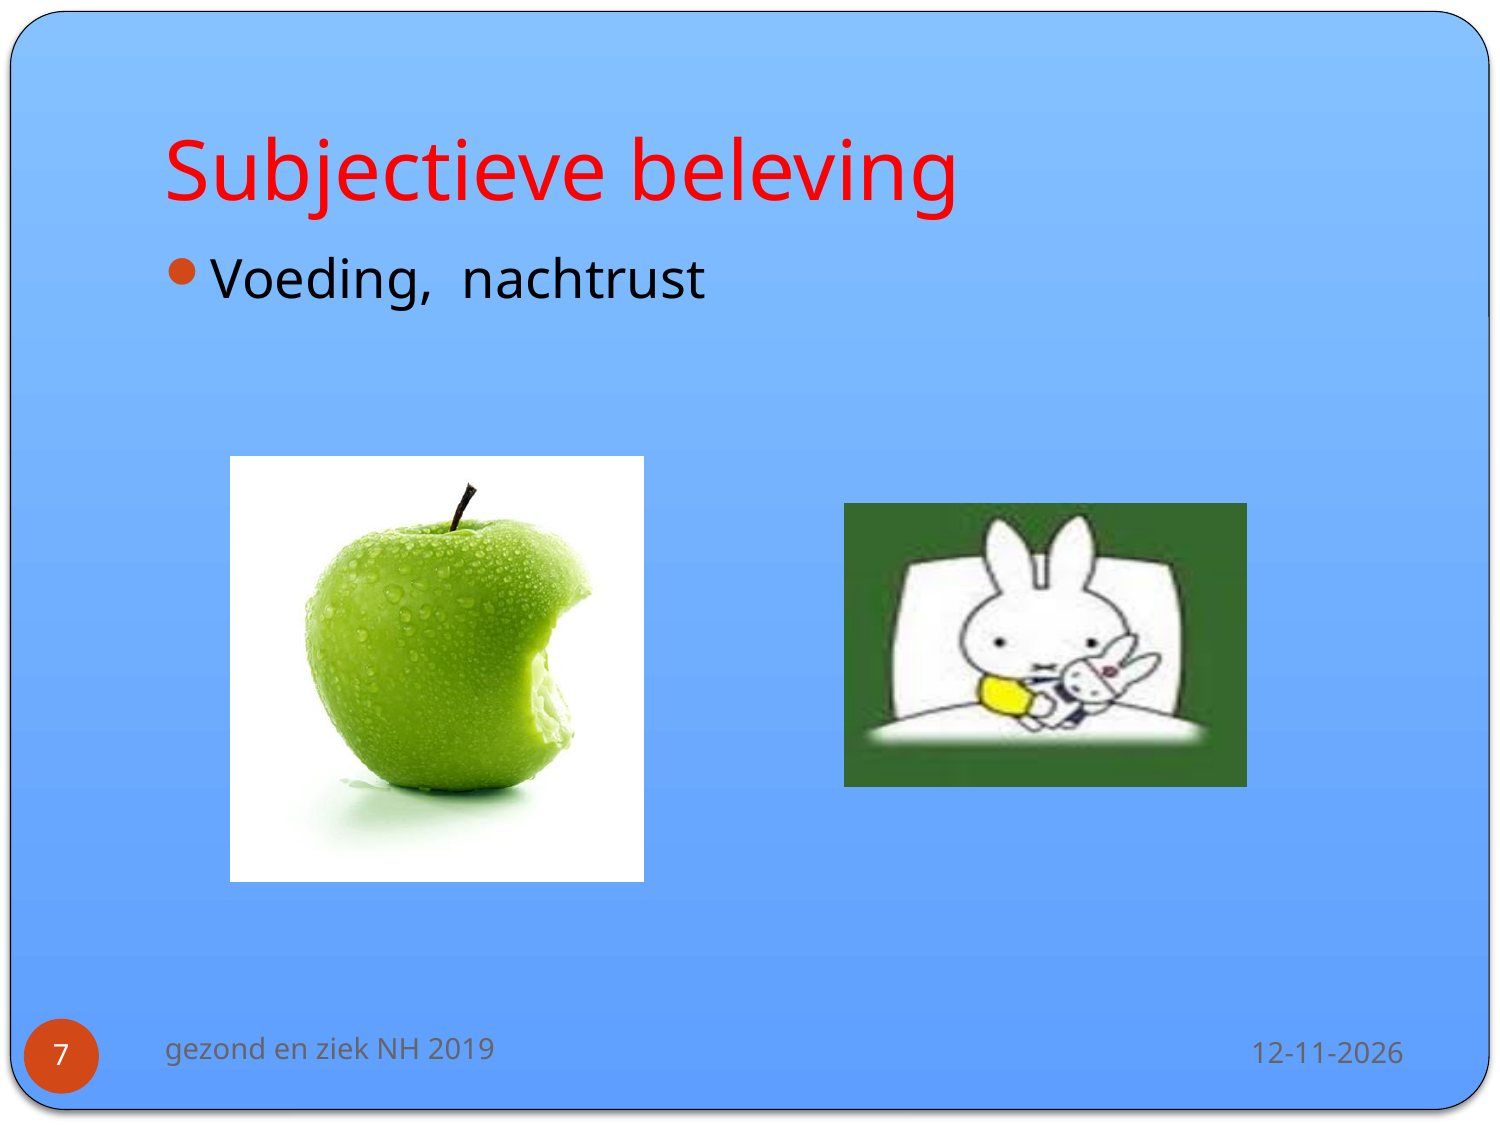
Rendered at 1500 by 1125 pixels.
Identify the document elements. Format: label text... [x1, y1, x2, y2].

footer gezond en ziek NH 2019 [150, 1012, 800, 1088]
picture [844, 503, 1247, 788]
title Subjectieve beleving [150, 45, 1425, 233]
list Voeding, nachtrust [150, 237, 1425, 988]
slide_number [1012, 1015, 1419, 1094]
slide_number 7 [23, 1018, 99, 1094]
picture [229, 455, 644, 882]
